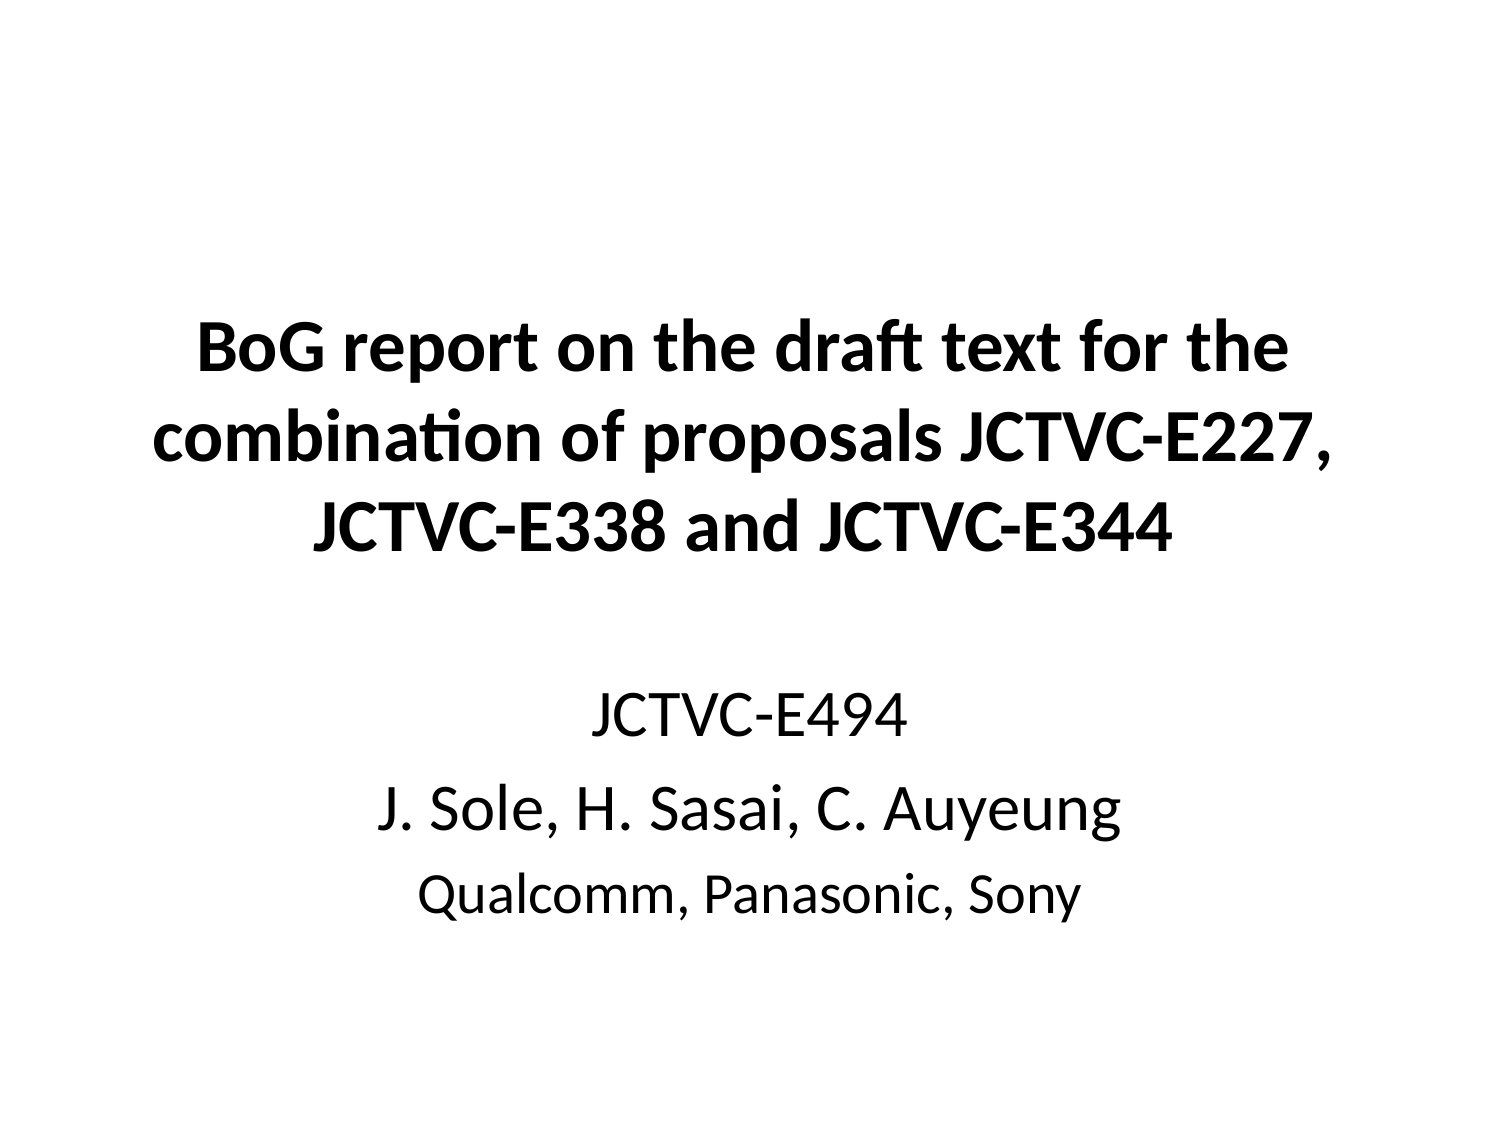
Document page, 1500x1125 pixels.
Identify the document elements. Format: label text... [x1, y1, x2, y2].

title BoG report on the draft text for the combination of proposals JCTVC-E227, JCTVC-E338 and JCTVC-E344 [87, 275, 1400, 588]
subtitle JCTVC-E494 J. Sole, H. Sasai, C. Auyeung Qualcomm, Panasonic, Sony [225, 662, 1275, 950]
